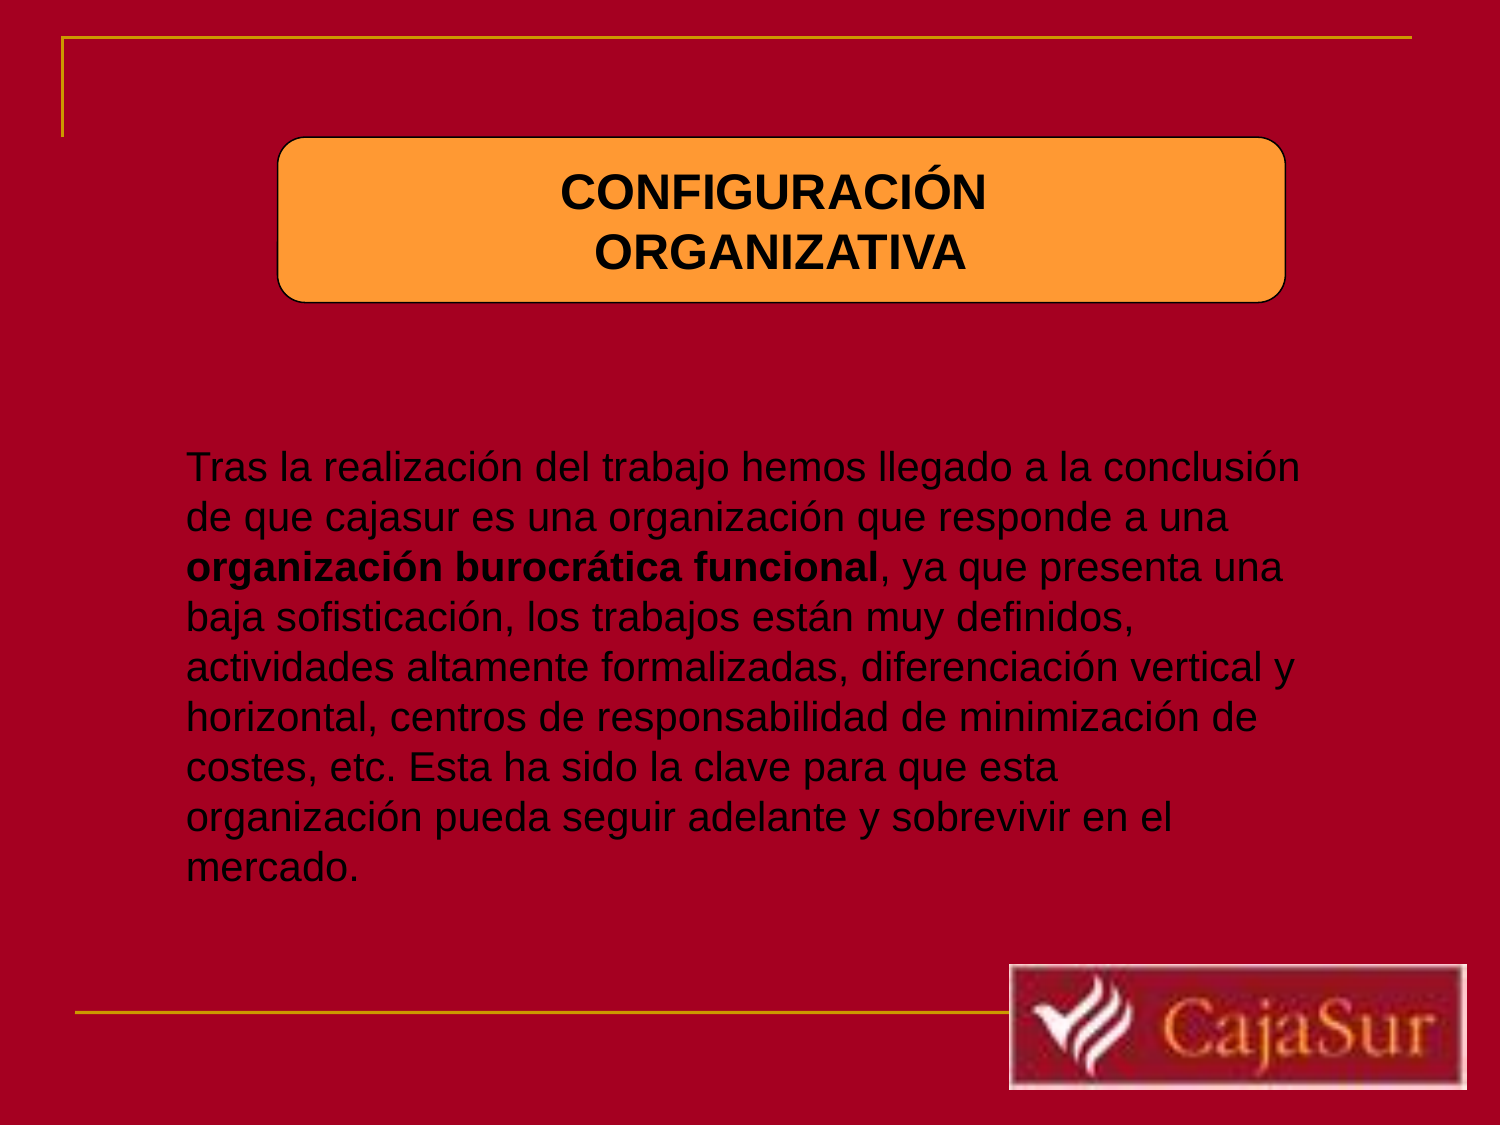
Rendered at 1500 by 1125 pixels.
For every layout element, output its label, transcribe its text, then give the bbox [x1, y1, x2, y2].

text_box CONFIGURACIÓN ORGANIZATIVA [277, 137, 1286, 303]
picture [1009, 963, 1467, 1091]
text_box Tras la realización del trabajo hemos llegado a la conclusión de que cajasur es una organización que responde a una organización burocrática funcional, ya que presenta una baja sofisticación, los trabajos están muy definidos, actividades altamente formalizadas, diferenciación vertical y horizontal, centros de responsabilidad de minimización de costes, etc. Esta ha sido la clave para que esta organización pueda seguir adelante y sobrevivir en el mercado. [171, 432, 1317, 898]
